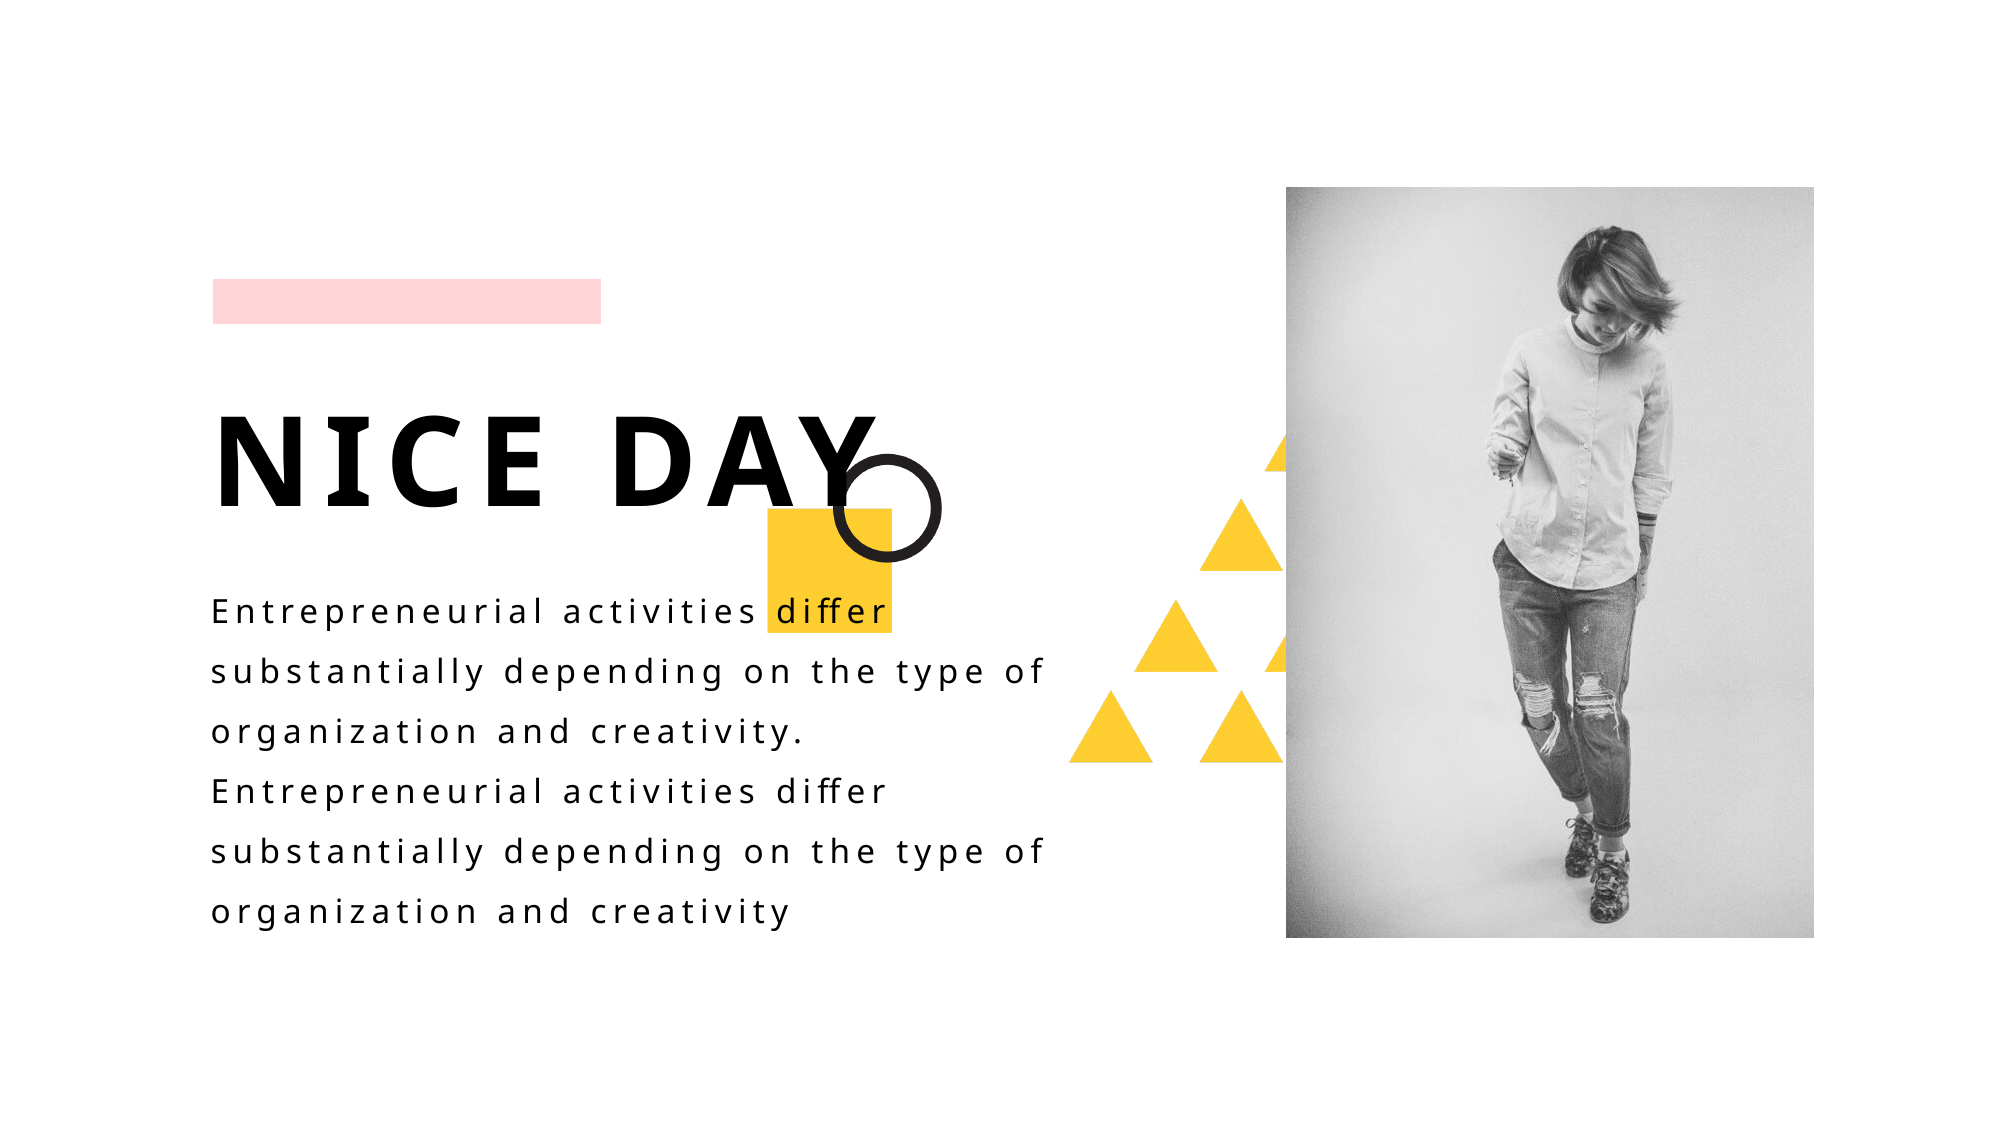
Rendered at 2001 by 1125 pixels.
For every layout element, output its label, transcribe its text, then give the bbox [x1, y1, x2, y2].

text_box Entrepreneurial activities differ substantially depending on the type of organization and creativity. Entrepreneurial activities differ substantially depending on the type of organization and creativity [195, 562, 1145, 937]
text_box [213, 279, 601, 324]
text_box NICE DAY [195, 373, 739, 539]
picture [739, 187, 1814, 938]
